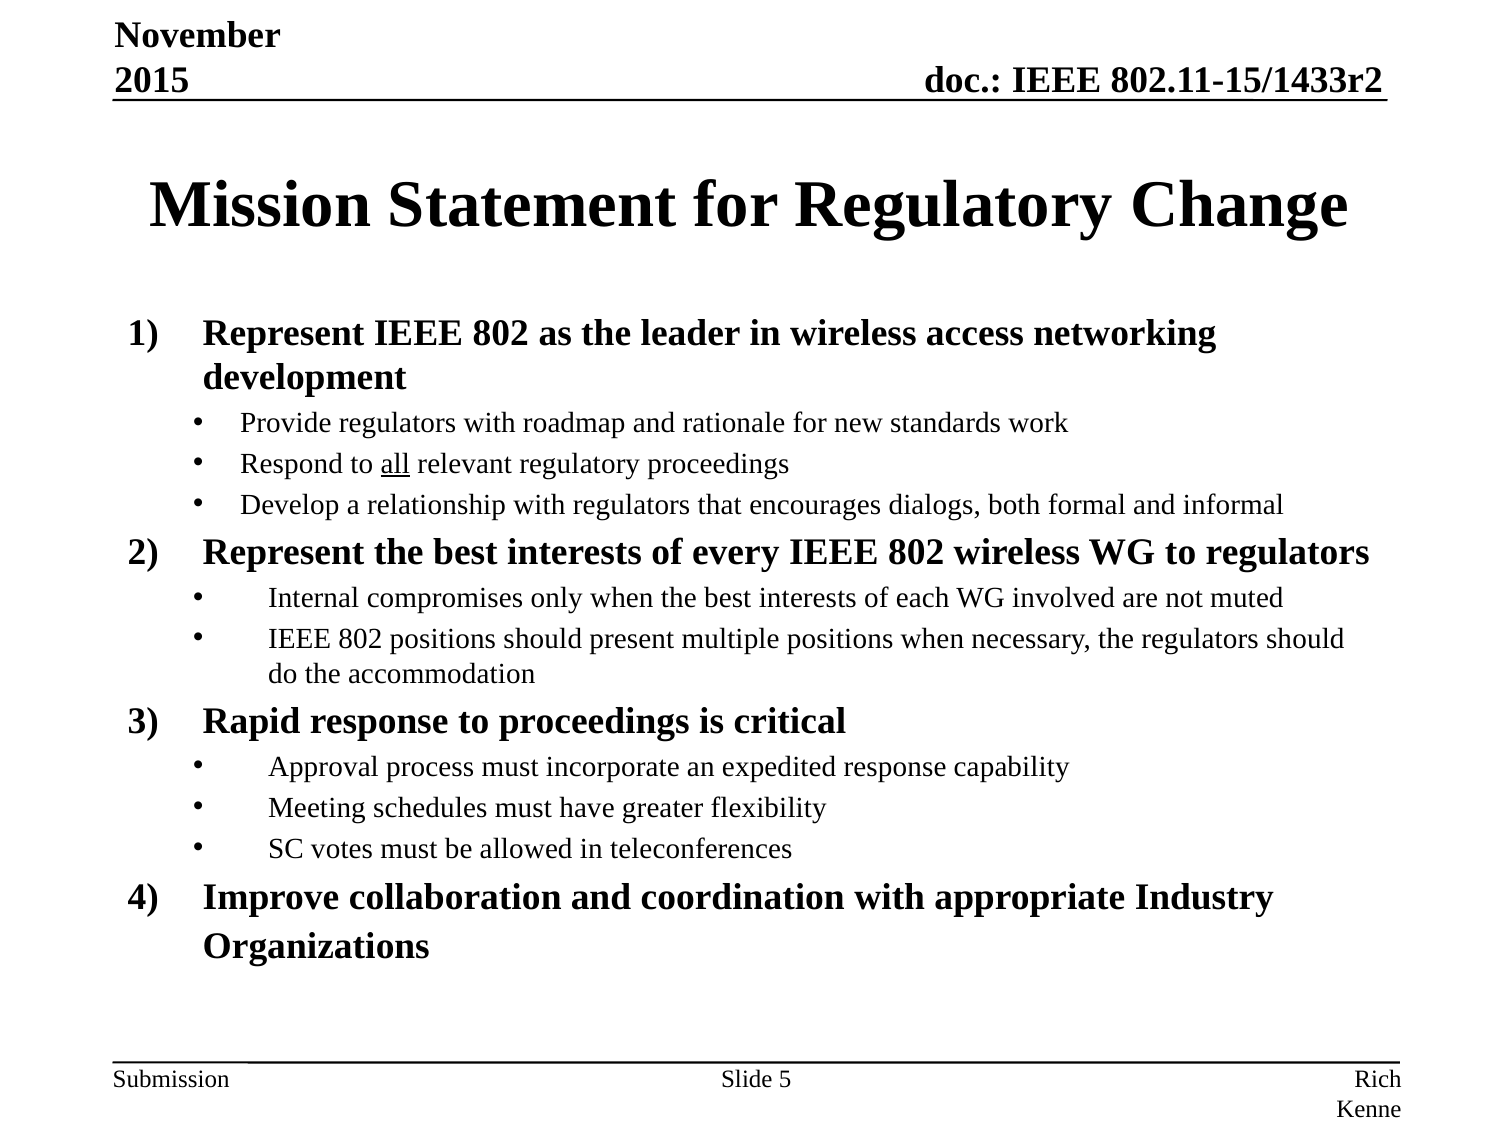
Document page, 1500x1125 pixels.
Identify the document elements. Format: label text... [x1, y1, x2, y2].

slide_number Slide 5 [712, 1061, 800, 1093]
list Represent IEEE 802 as the leader in wireless access networking development Provide regulators with roadmap and rationale for new standards work Respond to all relevant regulatory proceedings Develop a relationship with regulators that encourages dialogs, both formal and informal Represent the best interests of every IEEE 802 wireless WG to regulators Internal compromises only when the best interests of each WG involved are not muted IEEE 802 positions should present multiple positions when necessary, the regulators should do the accommodation Rapid response to proceedings is critical Approval process must incorporate an expedited response capability Meeting schedules must have greater flexibility SC votes must be allowed in teleconferences Improve collaboration and coordination with appropriate Industry Organizations [112, 299, 1388, 1063]
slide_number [114, 54, 316, 101]
title Mission Statement for Regulatory Change [112, 112, 1388, 288]
footer Rich Kennedy, MediaTek [1324, 1061, 1402, 1093]
